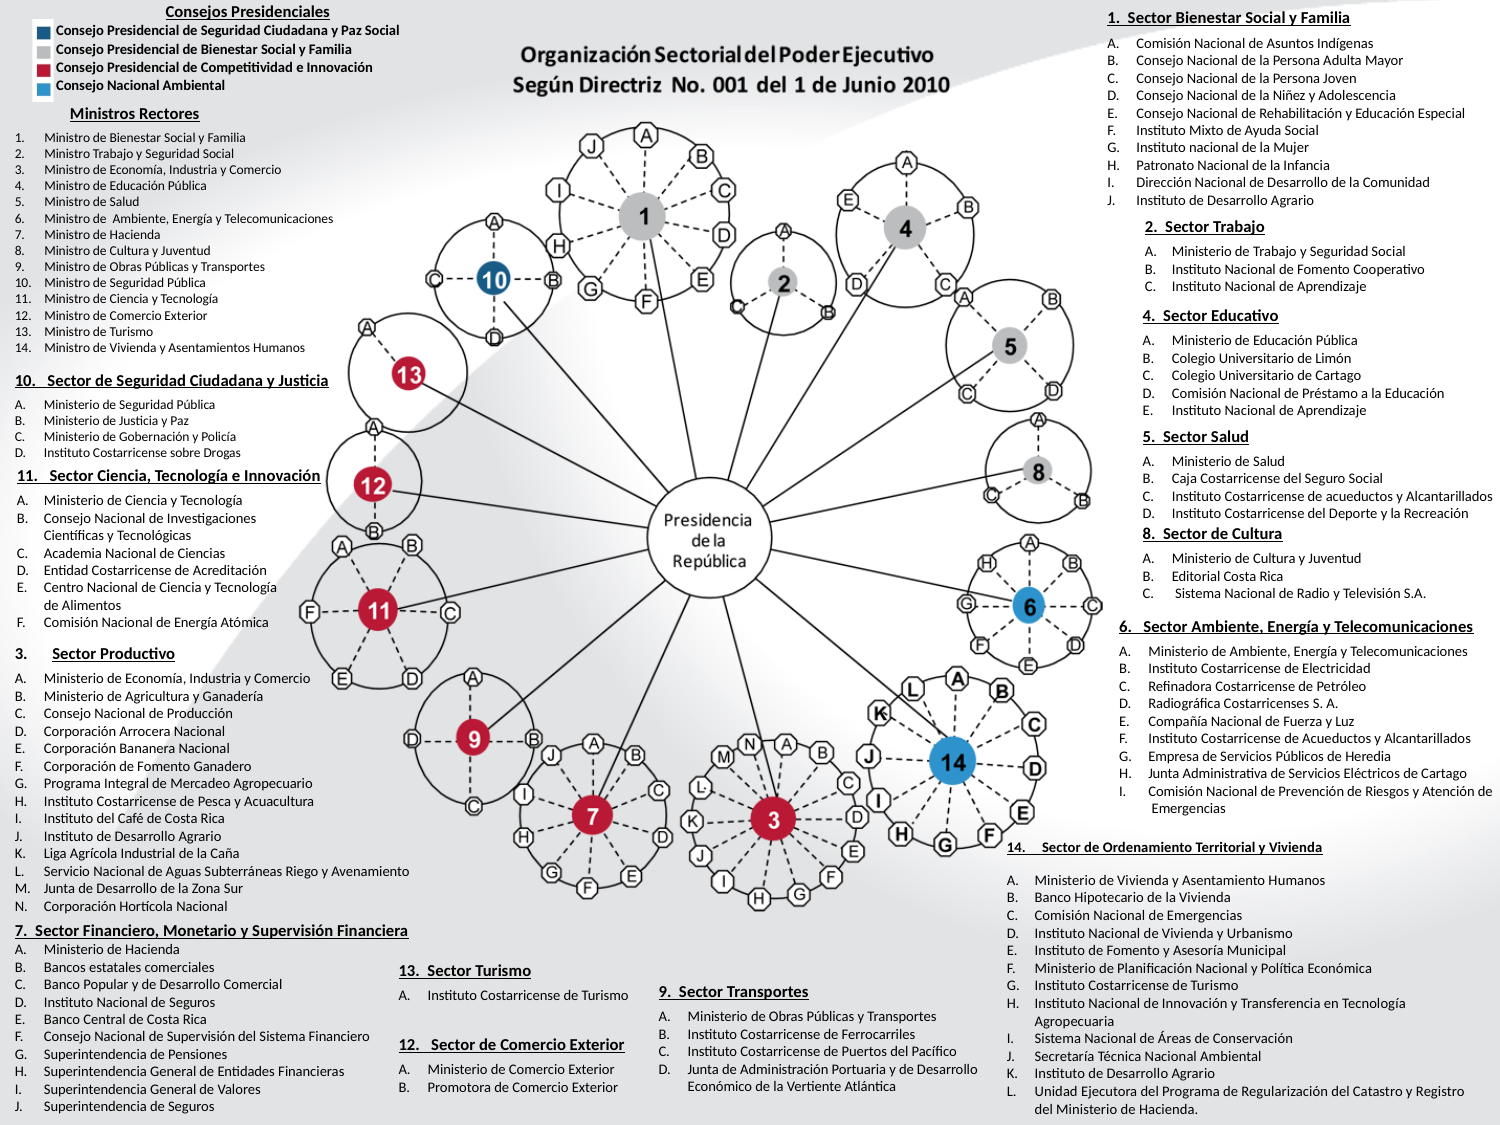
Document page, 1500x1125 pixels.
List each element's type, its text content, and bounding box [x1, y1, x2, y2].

text_box 1. Sector Bienestar Social y Familia Comisión Nacional de Asuntos Indígenas Consejo Nacional de la Persona Adulta Mayor Consejo Nacional de la Persona Joven Consejo Nacional de la Niñez y Adolescencia Consejo Nacional de Rehabilitación y Educación Especial Instituto Mixto de Ayuda Social Instituto nacional de la Mujer Patronato Nacional de la Infancia Dirección Nacional de Desarrollo de la Comunidad Instituto de Desarrollo Agrario [1092, 0, 1500, 216]
text_box Ministros Rectores Ministro de Bienestar Social y Familia Ministro Trabajo y Seguridad Social Ministro de Economía, Industria y Comercio Ministro de Educación Pública Ministro de Salud Ministro de Ambiente, Energía y Telecomunicaciones Ministro de Hacienda Ministro de Cultura y Juventud Ministro de Obras Públicas y Transportes Ministro de Seguridad Pública Ministro de Ciencia y Tecnología Ministro de Comercio Exterior Ministro de Turismo Ministro de Vivienda y Asentamientos Humanos [0, 113, 282, 362]
text_box 7. Sector Financiero, Monetario y Supervisión Financiera Ministerio de Hacienda Bancos estatales comerciales Banco Popular y de Desarrollo Comercial Instituto Nacional de Seguros Banco Central de Costa Rica Consejo Nacional de Supervisión del Sistema Financiero Superintendencia de Pensiones Superintendencia General de Entidades Financieras Superintendencia General de Valores Superintendencia de Seguros [0, 928, 337, 1106]
text_box Sector Productivo Ministerio de Economía, Industria y Comercio Ministerio de Agricultura y Ganadería Consejo Nacional de Producción Corporación Arrocera Nacional Corporación Bananera Nacional Corporación de Fomento Ganadero Programa Integral de Mercadeo Agropecuario Instituto Costarricense de Pesca y Acuacultura Instituto del Café de Costa Rica Instituto de Desarrollo Agrario Liga Agrícola Industrial de la Caña Servicio Nacional de Aguas Subterráneas Riego y Avenamiento Junta de Desarrollo de la Zona Sur Corporación Hortícola Nacional [0, 668, 282, 906]
text_box 11. Sector Ciencia, Tecnología e Innovación Ministerio de Ciencia y Tecnología Consejo Nacional de Investigaciones Científicas y Tecnológicas Academia Nacional de Ciencias Entidad Costarricense de Acreditación Centro Nacional de Ciencia y Tecnología de Alimentos Comisión Nacional de Energía Atómica [0, 456, 282, 657]
text_box 12. Sector de Comercio Exterior Ministerio de Comercio Exterior Promotora de Comercio Exterior [383, 1023, 644, 1106]
text_box 10. Sector de Seguridad Ciudadana y Justicia Ministerio de Seguridad Pública Ministerio de Justicia y Paz Ministerio de Gobernación y Policía Instituto Costarricense sobre Drogas [0, 361, 260, 456]
text_box 5. Sector Salud Ministerio de Salud Caja Costarricense del Seguro Social Instituto Costarricense de acueductos y Alcantarillados Instituto Costarricense del Deporte y la Recreación [1129, 420, 1471, 527]
text_box 14. Sector de Ordenamiento Territorial y Vivienda Ministerio de Vivienda y Asentamiento Humanos Banco Hipotecario de la Vivienda Comisión Nacional de Emergencias Instituto Nacional de Vivienda y Urbanismo Instituto de Fomento y Asesoría Municipal Ministerio de Planificación Nacional y Política Económica Instituto Costarricense de Turismo Instituto Nacional de Innovación y Transferencia en Tecnología Agropecuaria Sistema Nacional de Áreas de Conservación Secretaría Técnica Nacional Ambiental Instituto de Desarrollo Agrario Unidad Ejecutora del Programa de Regularización del Catastro y Registro del Ministerio de Hacienda. [992, 829, 1500, 1125]
text_box 2. Sector Trabajo Ministerio de Trabajo y Seguridad Social Instituto Nacional de Fomento Cooperativo Instituto Nacional de Aprendizaje [1129, 219, 1365, 291]
text_box 6. Sector Ambiente, Energía y Telecomunicaciones Ministerio de Ambiente, Energía y Telecomunicaciones Instituto Costarricense de Electricidad Refinadora Costarricense de Petróleo Radiográfica Costarricenses S. A. Compañía Nacional de Fuerza y Luz Instituto Costarricense de Acueductos y Alcantarillados Empresa de Servicios Públicos de Heredia Junta Administrativa de Servicios Eléctricos de Cartago Comisión Nacional de Prevención de Riesgos y Atención de Emergencias [1129, 633, 1459, 799]
picture [32, 18, 54, 102]
text_box 13. Sector Turismo Instituto Costarricense de Turismo [383, 952, 632, 1012]
text_box 4. Sector Educativo Ministerio de Educación Pública Colegio Universitario de Limón Colegio Universitario de Cartago Comisión Nacional de Préstamo a la Educación Instituto Nacional de Aprendizaje [1129, 302, 1424, 420]
text_box Consejos Presidenciales Consejo Presidencial de Seguridad Ciudadana y Paz Social Consejo Presidencial de Bienestar Social y Familia Consejo Presidencial de Competitividad e Innovación Consejo Nacional Ambiental [41, 0, 455, 101]
text_box 8. Sector de Cultura Ministerio de Cultura y Juventud Editorial Costa Rica Sistema Nacional de Radio y Televisión S.A. [1129, 515, 1412, 610]
text_box 9. Sector Transportes Ministerio de Obras Públicas y Transportes Instituto Costarricense de Ferrocarriles Instituto Costarricense de Puertos del Pacífico Junta de Administración Portuaria y de Desarrollo Económico de la Vertiente Atlántica [643, 987, 963, 1106]
picture [287, 37, 1126, 917]
